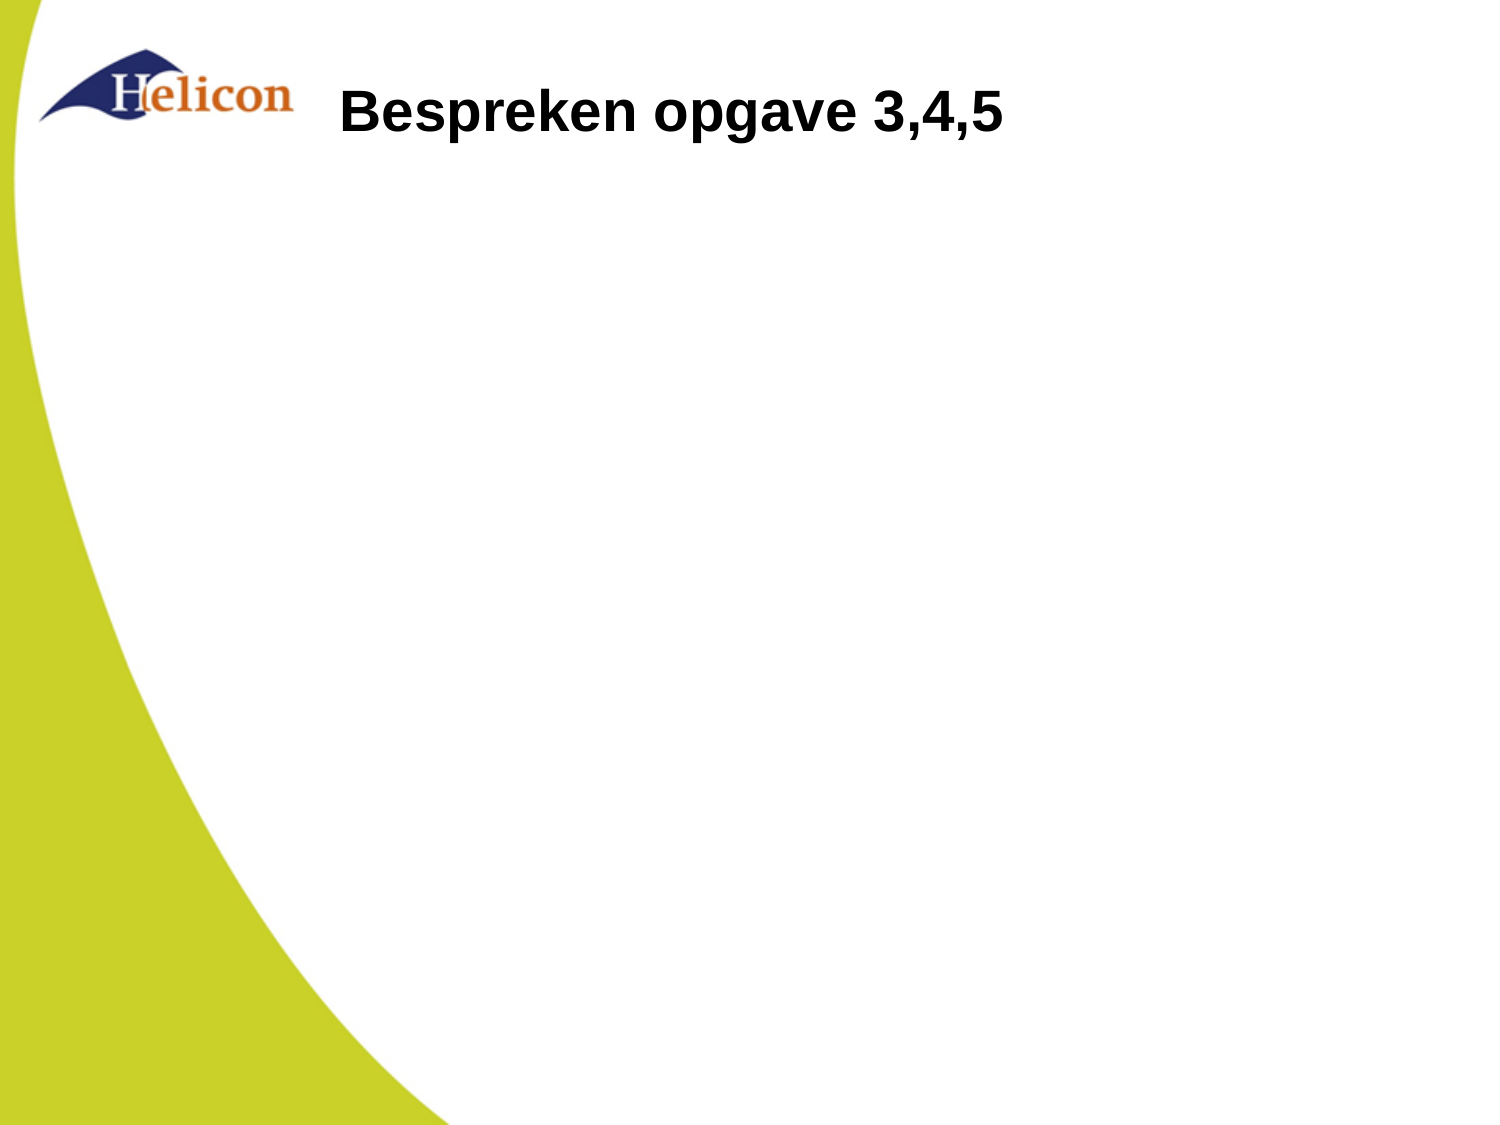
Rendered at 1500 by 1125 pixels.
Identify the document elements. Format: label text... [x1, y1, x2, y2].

title Bespreken opgave 3,4,5 [324, 54, 1415, 161]
picture [0, 0, 1500, 1125]
